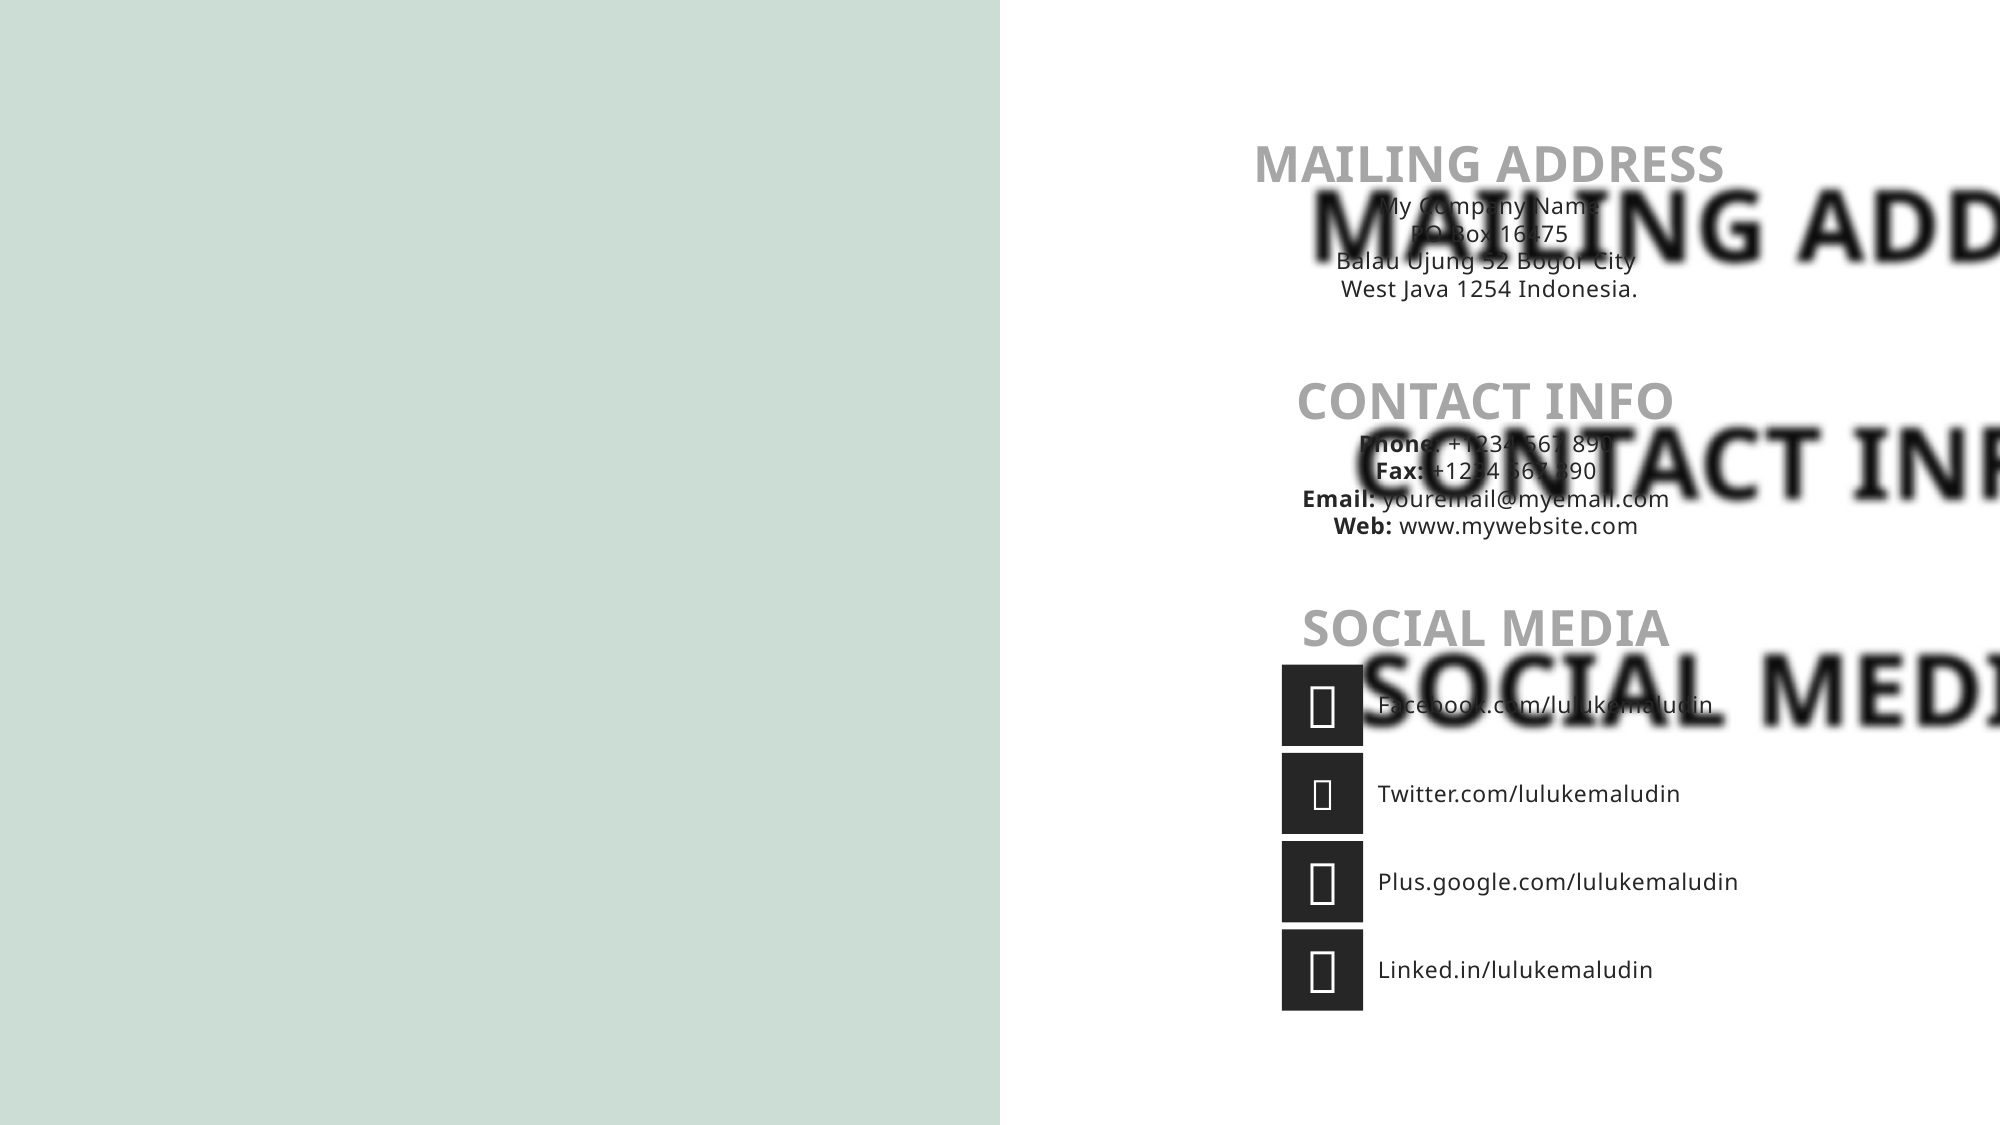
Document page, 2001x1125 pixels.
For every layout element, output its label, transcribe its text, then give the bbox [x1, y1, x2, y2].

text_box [0, 0, 1000, 1125]
text_box Plus.google.com/lulukemaludin [1363, 860, 1791, 903]
text_box Twitter.com/lulukemaludin [1363, 771, 1791, 815]
text_box Facebook.com/lulukemaludin [1363, 683, 1791, 726]
text_box My Company Name PO Box 16475 Balau Ujung 52 Bogor City West Java 1254 Indonesia. [1284, 184, 1695, 309]
text_box  [1281, 928, 1364, 1012]
text_box Phone: +1234 567 890 Fax: +1234 567 890 Email: youremail@myemail.com Web: www.mywebsite.com [1272, 421, 1701, 547]
text_box SOCIAL MEDIA [1287, 589, 1685, 664]
text_box  [1281, 840, 1364, 923]
text_box  [1281, 664, 1364, 747]
text_box Linked.in/lulukemaludin [1363, 948, 1791, 991]
text_box CONTACT INFO [1282, 362, 1691, 421]
text_box MAILING ADDRESS [1238, 124, 1741, 200]
text_box  [1281, 752, 1364, 835]
